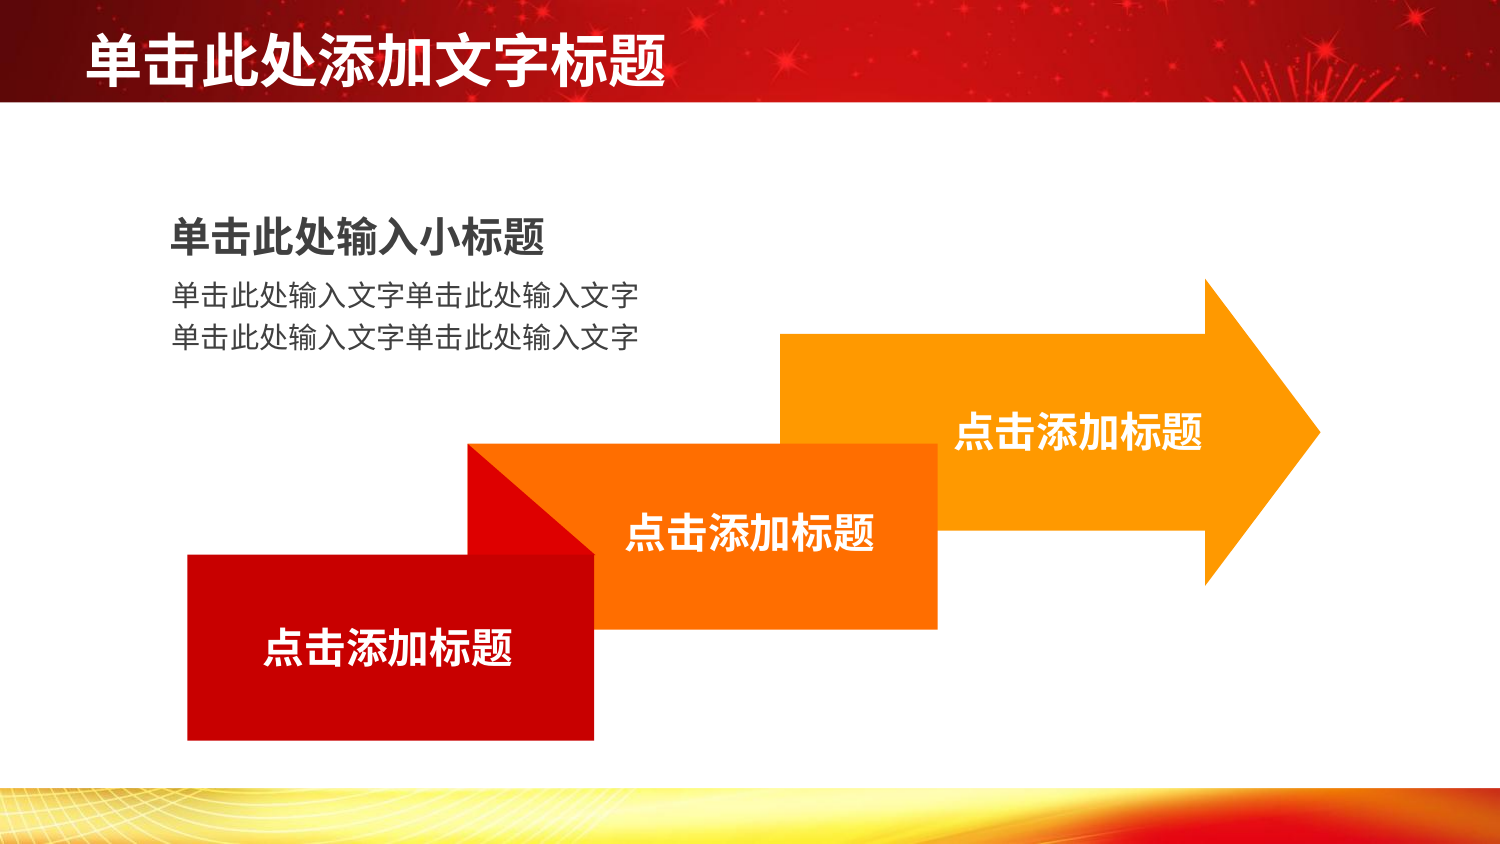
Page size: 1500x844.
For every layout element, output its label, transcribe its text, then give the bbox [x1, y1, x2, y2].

picture [0, 0, 1500, 102]
text_box 单击此处输入小标题 [169, 200, 580, 260]
picture [0, 789, 1500, 844]
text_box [780, 278, 1321, 586]
text_box 单击此处输入文字单击此处输入文字 单击此处输入文字单击此处输入文字 [156, 262, 691, 404]
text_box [467, 443, 938, 630]
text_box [187, 554, 595, 741]
